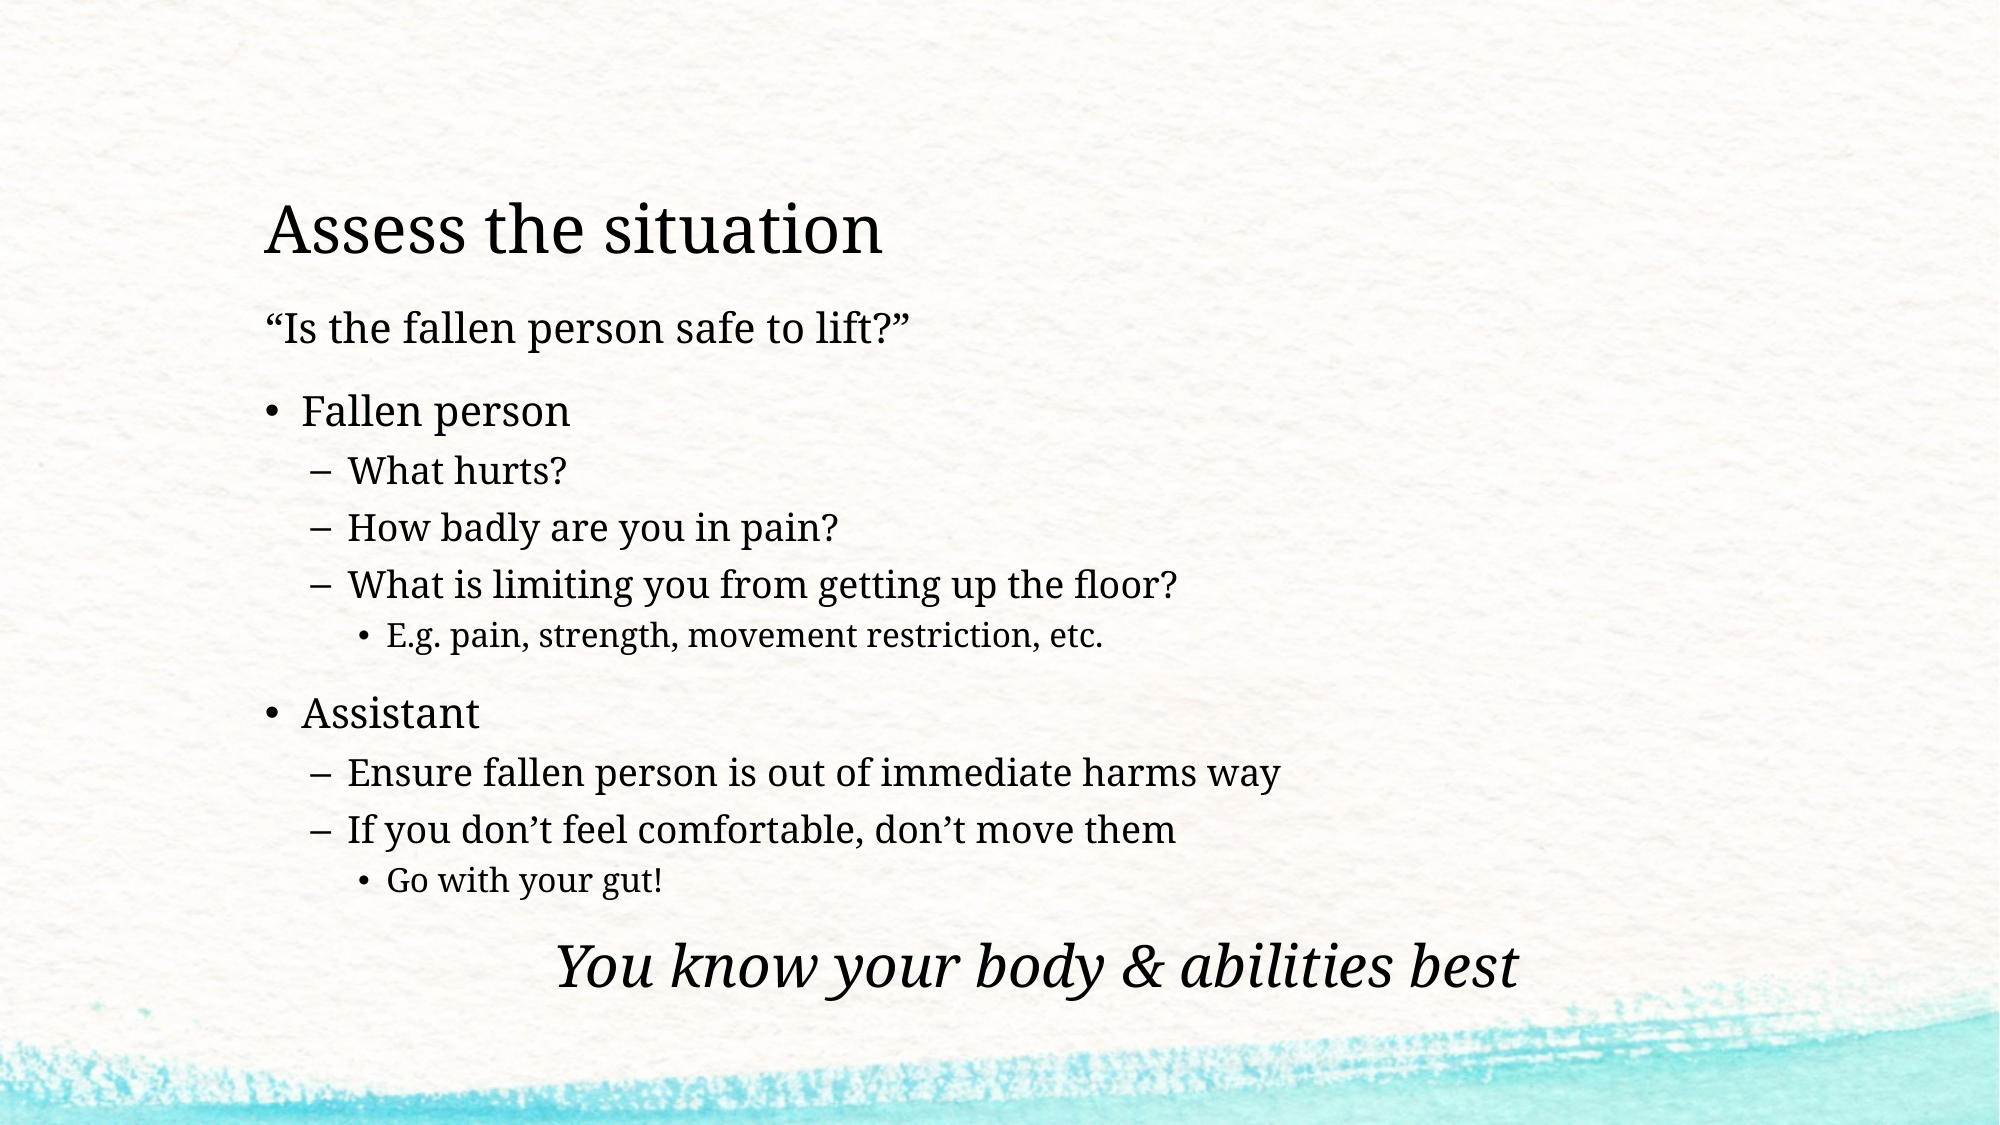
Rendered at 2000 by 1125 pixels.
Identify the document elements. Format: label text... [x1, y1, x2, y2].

title Assess the situation [249, 87, 1825, 275]
list “Is the fallen person safe to lift?” Fallen person What hurts? How badly are you in pain? What is limiting you from getting up the floor? E.g. pain, strength, movement restriction, etc. Assistant Ensure fallen person is out of immediate harms way If you don’t feel comfortable, don’t move them Go with your gut! You know your body & abilities best [249, 299, 1825, 1050]
picture [0, 0, 2000, 1125]
